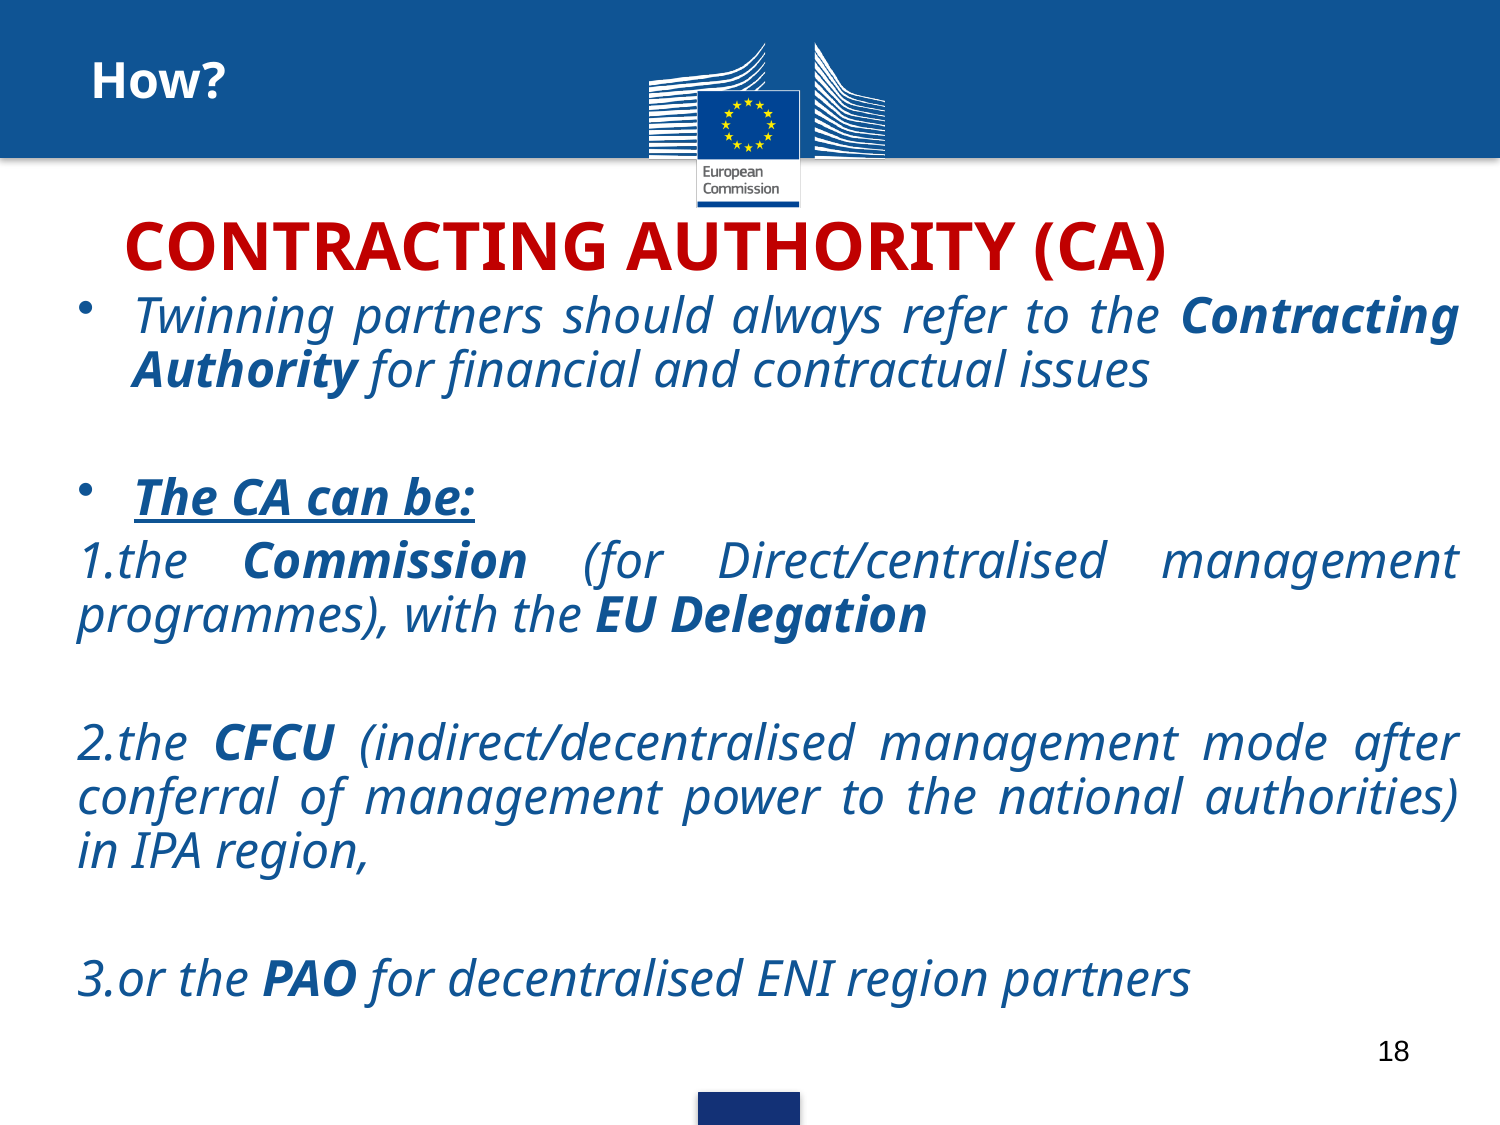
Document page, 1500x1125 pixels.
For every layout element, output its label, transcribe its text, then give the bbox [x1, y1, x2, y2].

slide_number 18 [1074, 1024, 1425, 1103]
text_box How? [74, 0, 1425, 185]
list Twinning partners should always refer to the Contracting Authority for financial and contractual issues The CA can be: 1.the Commission (for Direct/centralised management programmes), with the EU Delegation 2.the CFCU (indirect/decentralised management mode after conferral of management power to the national authorities) in IPA region, 3.or the PAO for decentralised ENI region partners [62, 212, 1475, 1125]
title CONTRACTING AUTHORITY (CA) [50, 184, 1400, 304]
